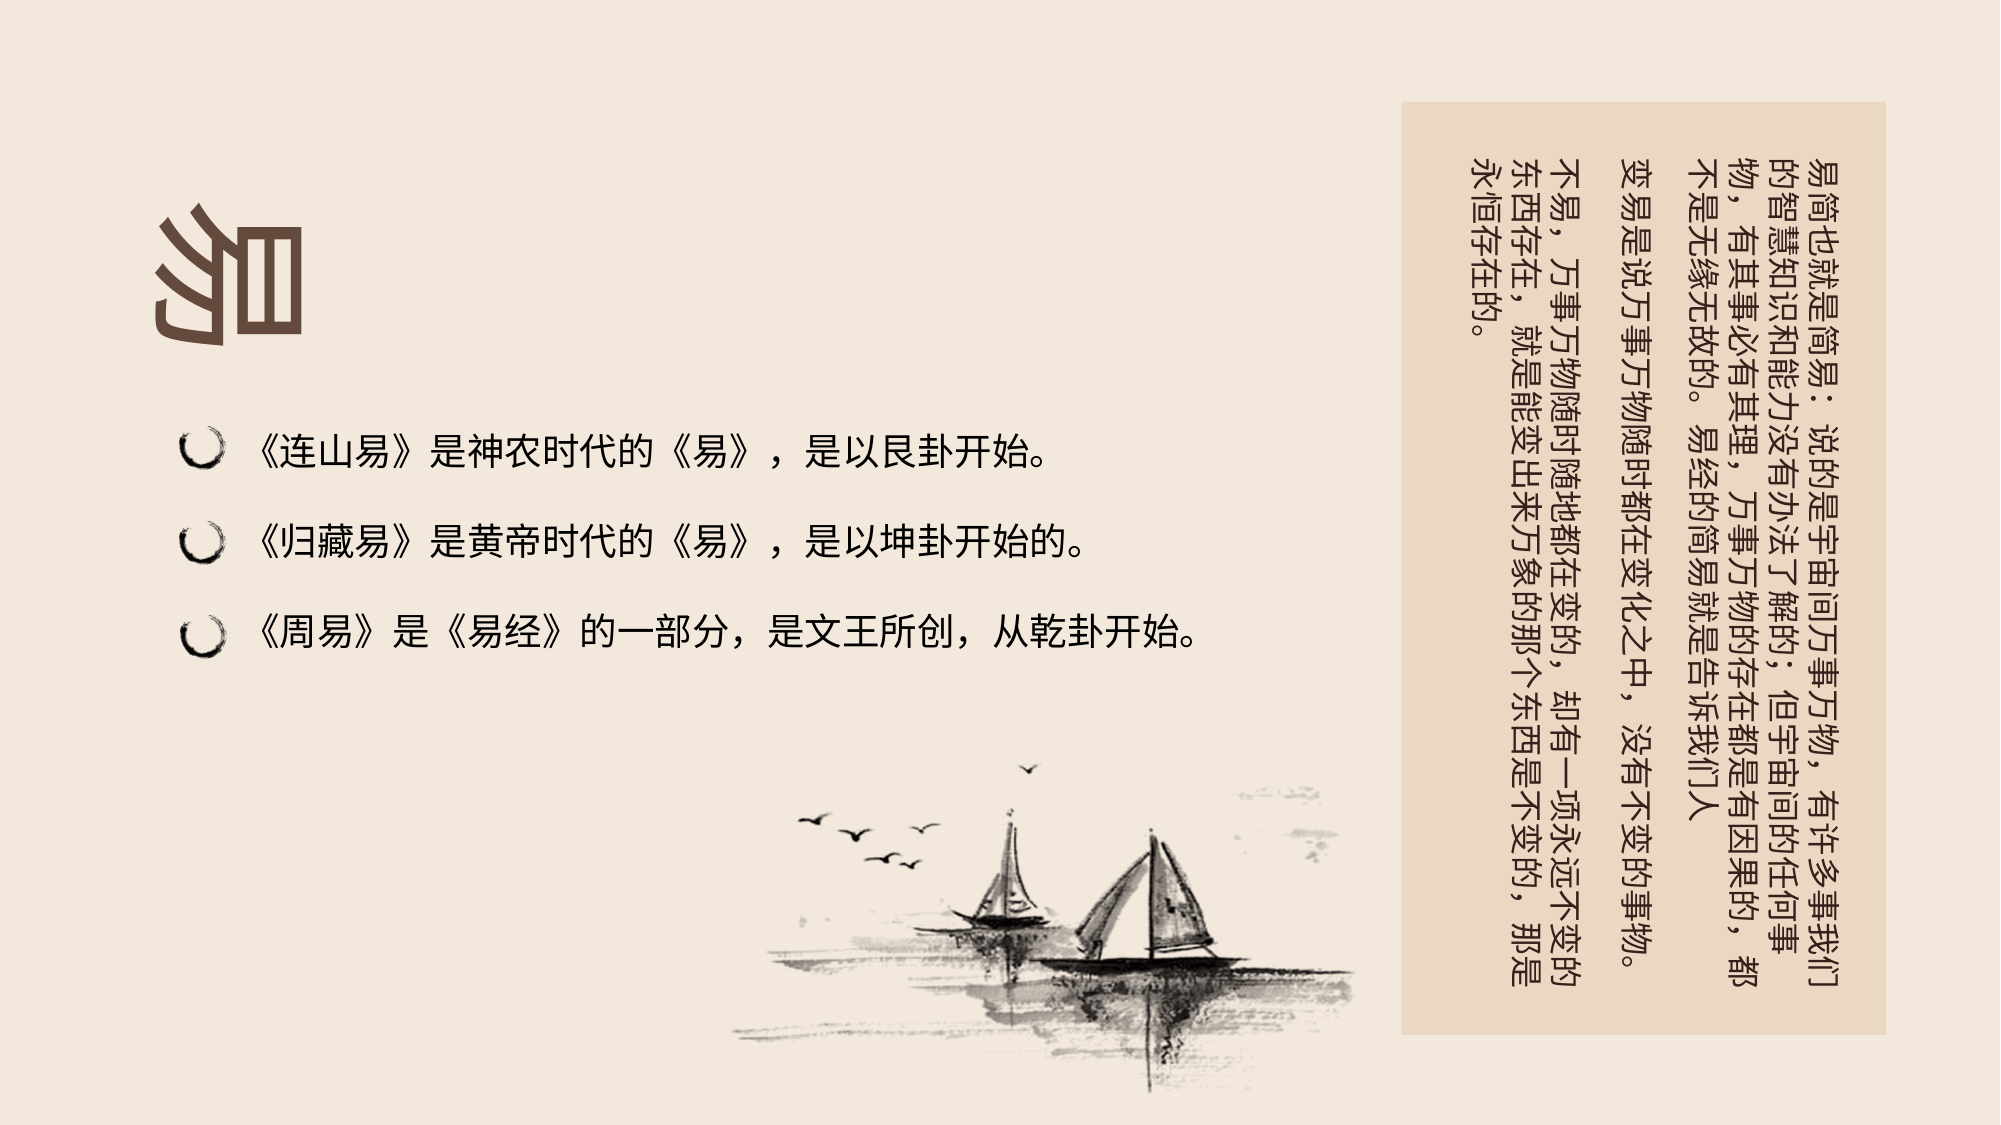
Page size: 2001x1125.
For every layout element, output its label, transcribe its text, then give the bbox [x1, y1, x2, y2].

text_box 易 [111, 182, 344, 401]
picture [174, 420, 228, 474]
picture [175, 609, 229, 663]
text_box 变易是说万事万物随时都在变化之中，没有不变的事物。 [1595, 143, 1666, 1018]
text_box 易简也就是简易：说的是宇宙间万事万物，有许多事我们的智慧知识和能力没有办法了解的；但宇宙间的任何事物，有其事必有其理，万事万物的存在都是有因果的，都不是无缘无故的。易经的简易就是告诉我们人 [1666, 143, 1852, 1018]
text_box [1400, 101, 1887, 1036]
text_box 不易，万事万物随时随地都在变的，却有一项永远不变的东西存在，就是能变出来万象的那个东西是不变的，那是永恒存在的。 [1443, 143, 1595, 1018]
picture [678, 713, 1407, 1124]
text_box 《连山易》是神农时代的《易》，是以艮卦开始。 《归藏易》是黄帝时代的《易》，是以坤卦开始的。 《周易》是《易经》的一部分，是文王所创，从乾卦开始。 [227, 420, 1326, 661]
picture [174, 515, 228, 569]
